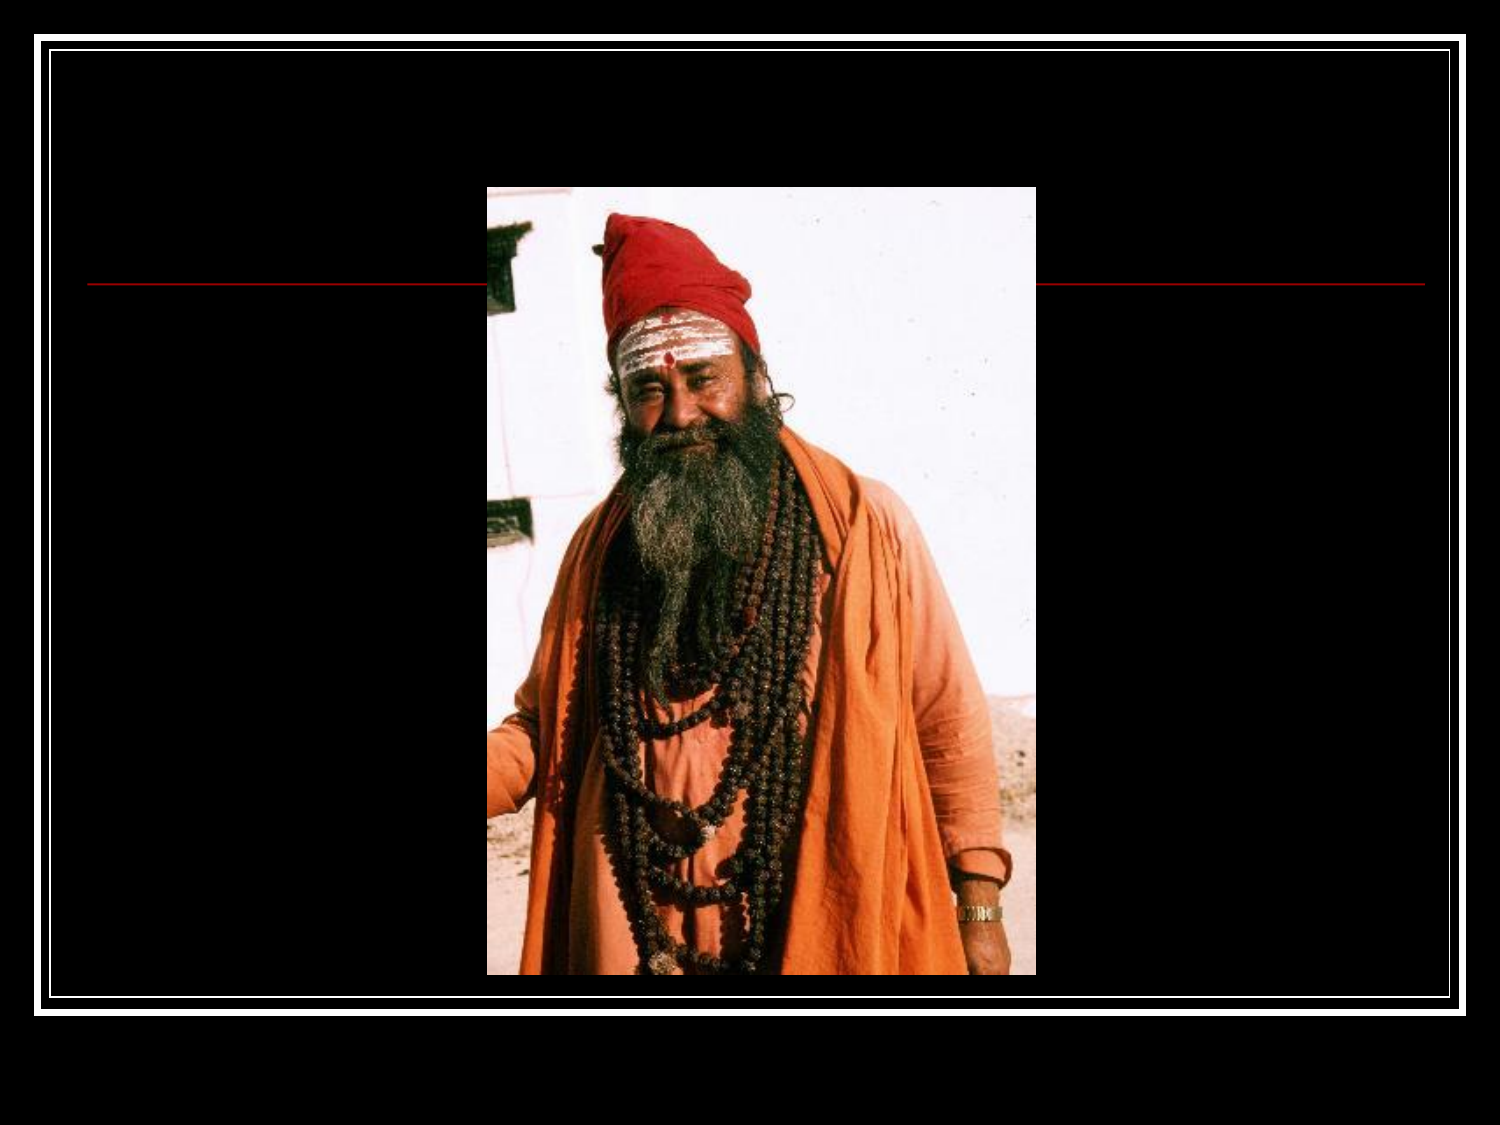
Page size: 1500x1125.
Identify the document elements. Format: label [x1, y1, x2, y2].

picture [487, 187, 1037, 976]
